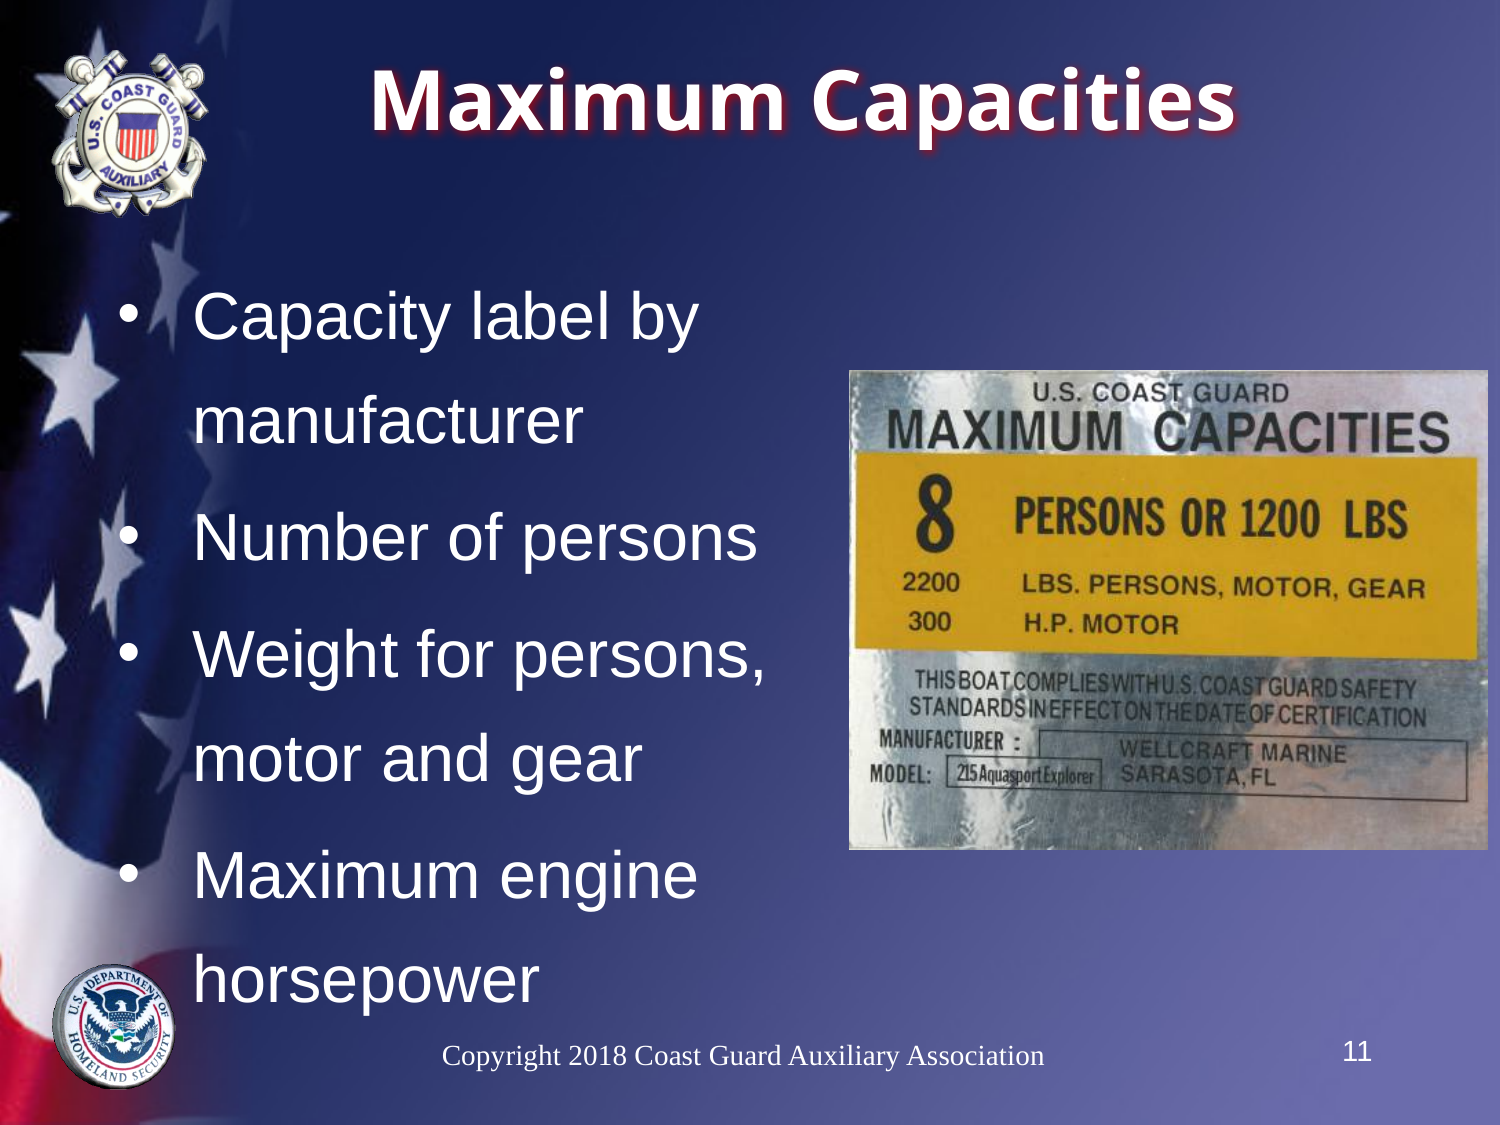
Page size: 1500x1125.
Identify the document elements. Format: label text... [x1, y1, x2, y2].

slide_number 11 [1074, 1025, 1388, 1100]
picture [0, 0, 1500, 1125]
title Maximum Capacities [171, 10, 1434, 184]
list Capacity label by manufacturer Number of persons Weight for persons, motor and gear Maximum engine horsepower [102, 241, 878, 1029]
text_box Copyright 2018 Coast Guard Auxiliary Association [412, 1028, 1075, 1079]
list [849, 370, 1488, 850]
